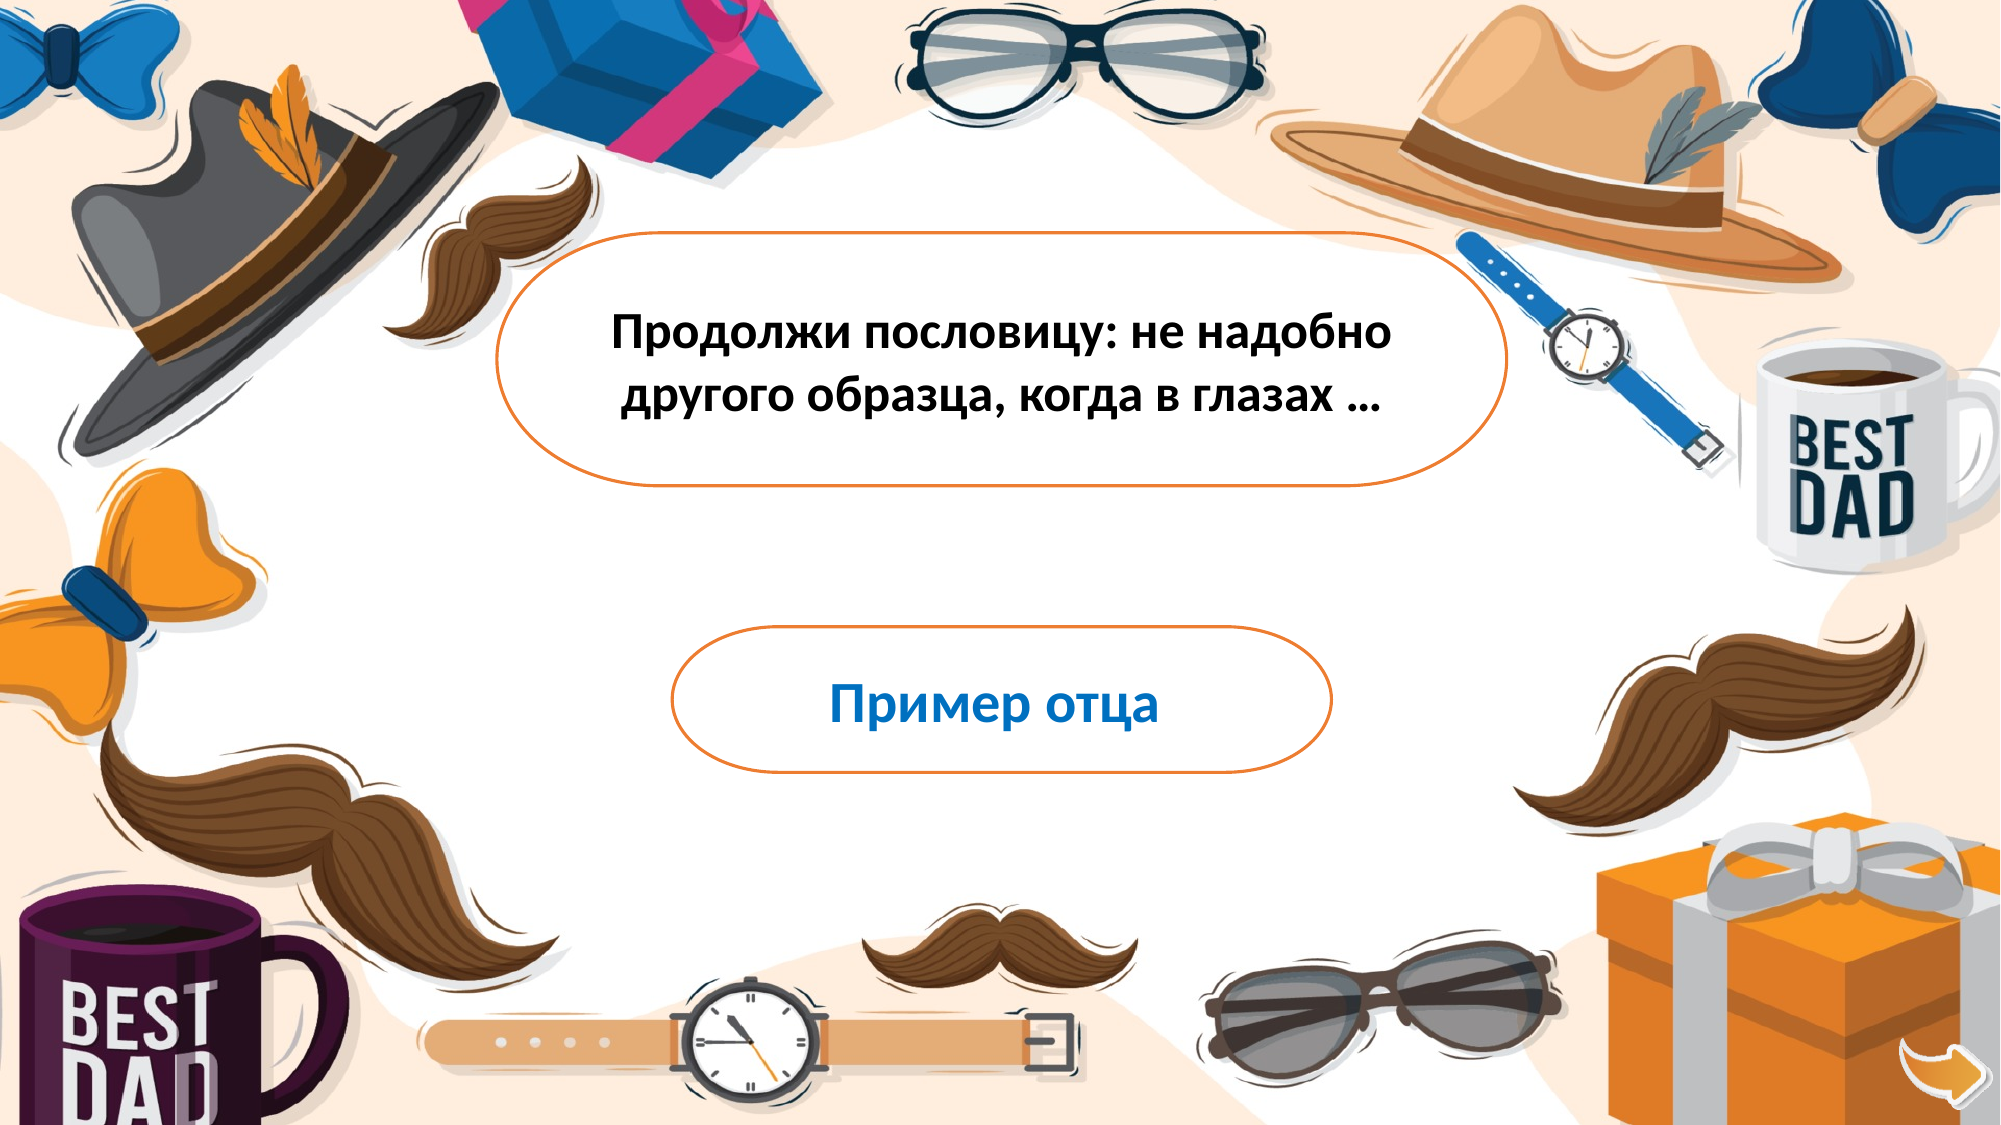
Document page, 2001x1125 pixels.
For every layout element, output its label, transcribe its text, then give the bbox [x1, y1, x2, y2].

picture [0, 0, 2001, 1125]
text_box Пример отца [671, 625, 1333, 774]
text_box Продолжи пословицу: не надобно другого образца, когда в глазах … [495, 231, 1508, 487]
